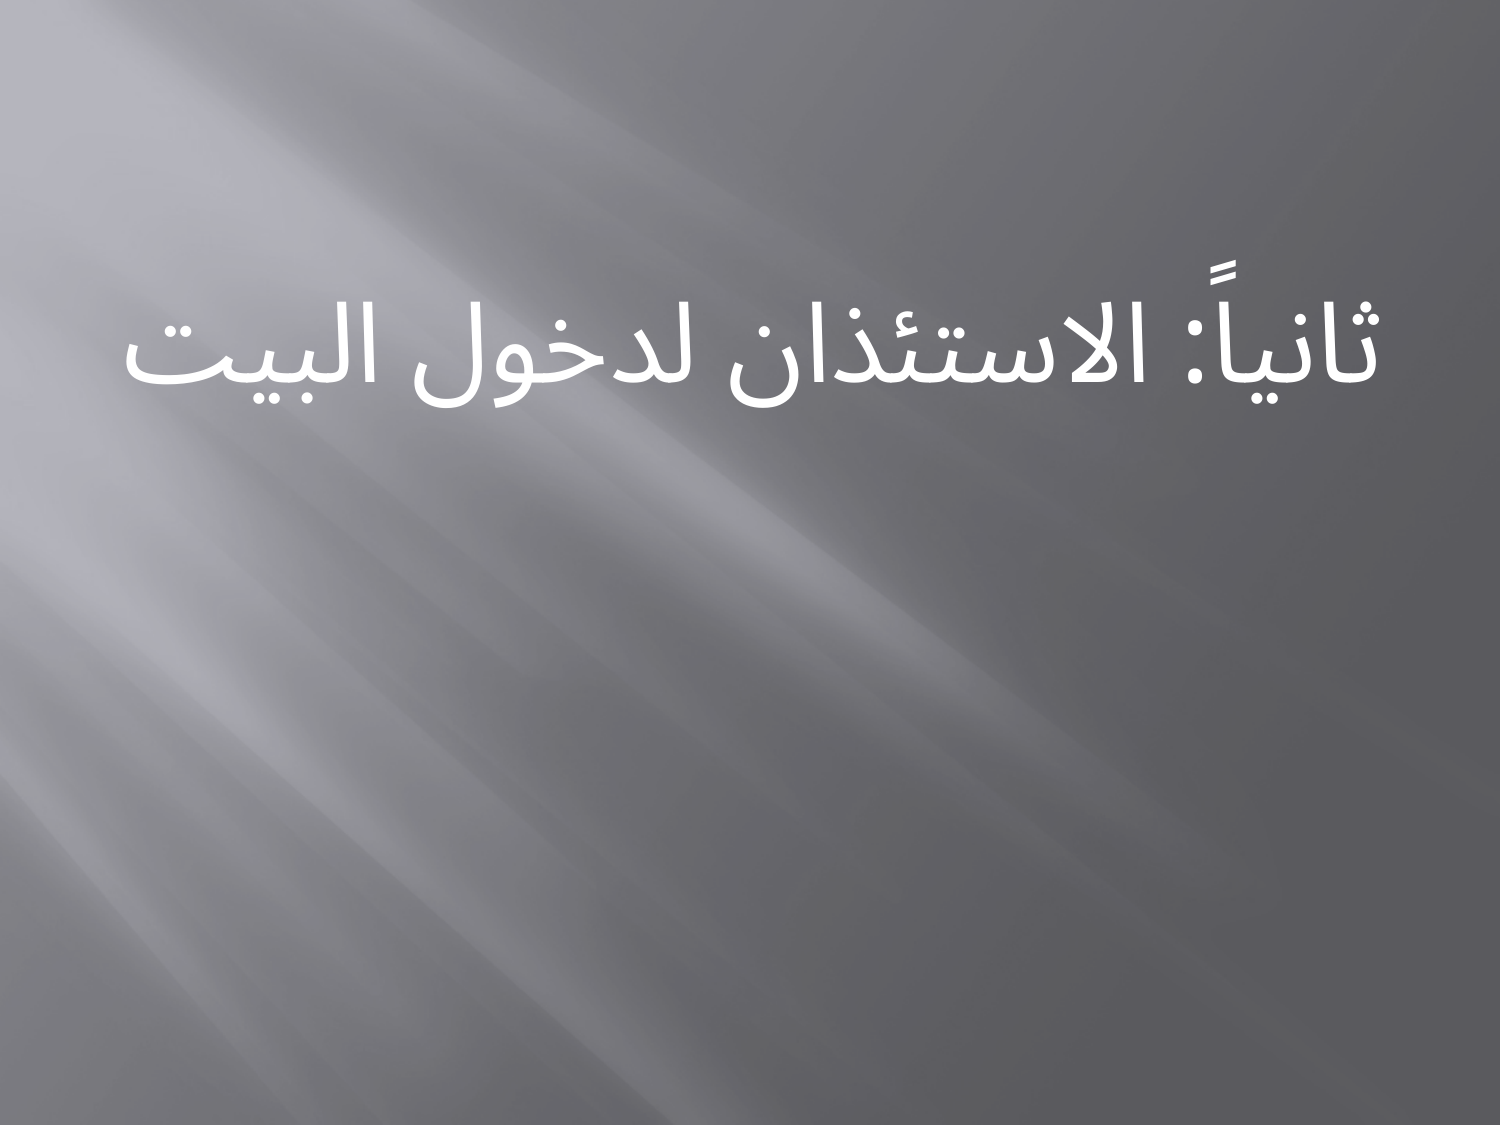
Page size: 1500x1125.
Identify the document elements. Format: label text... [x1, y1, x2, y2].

list ثانياً: الاستئذان لدخول البيت [75, 262, 1425, 1035]
